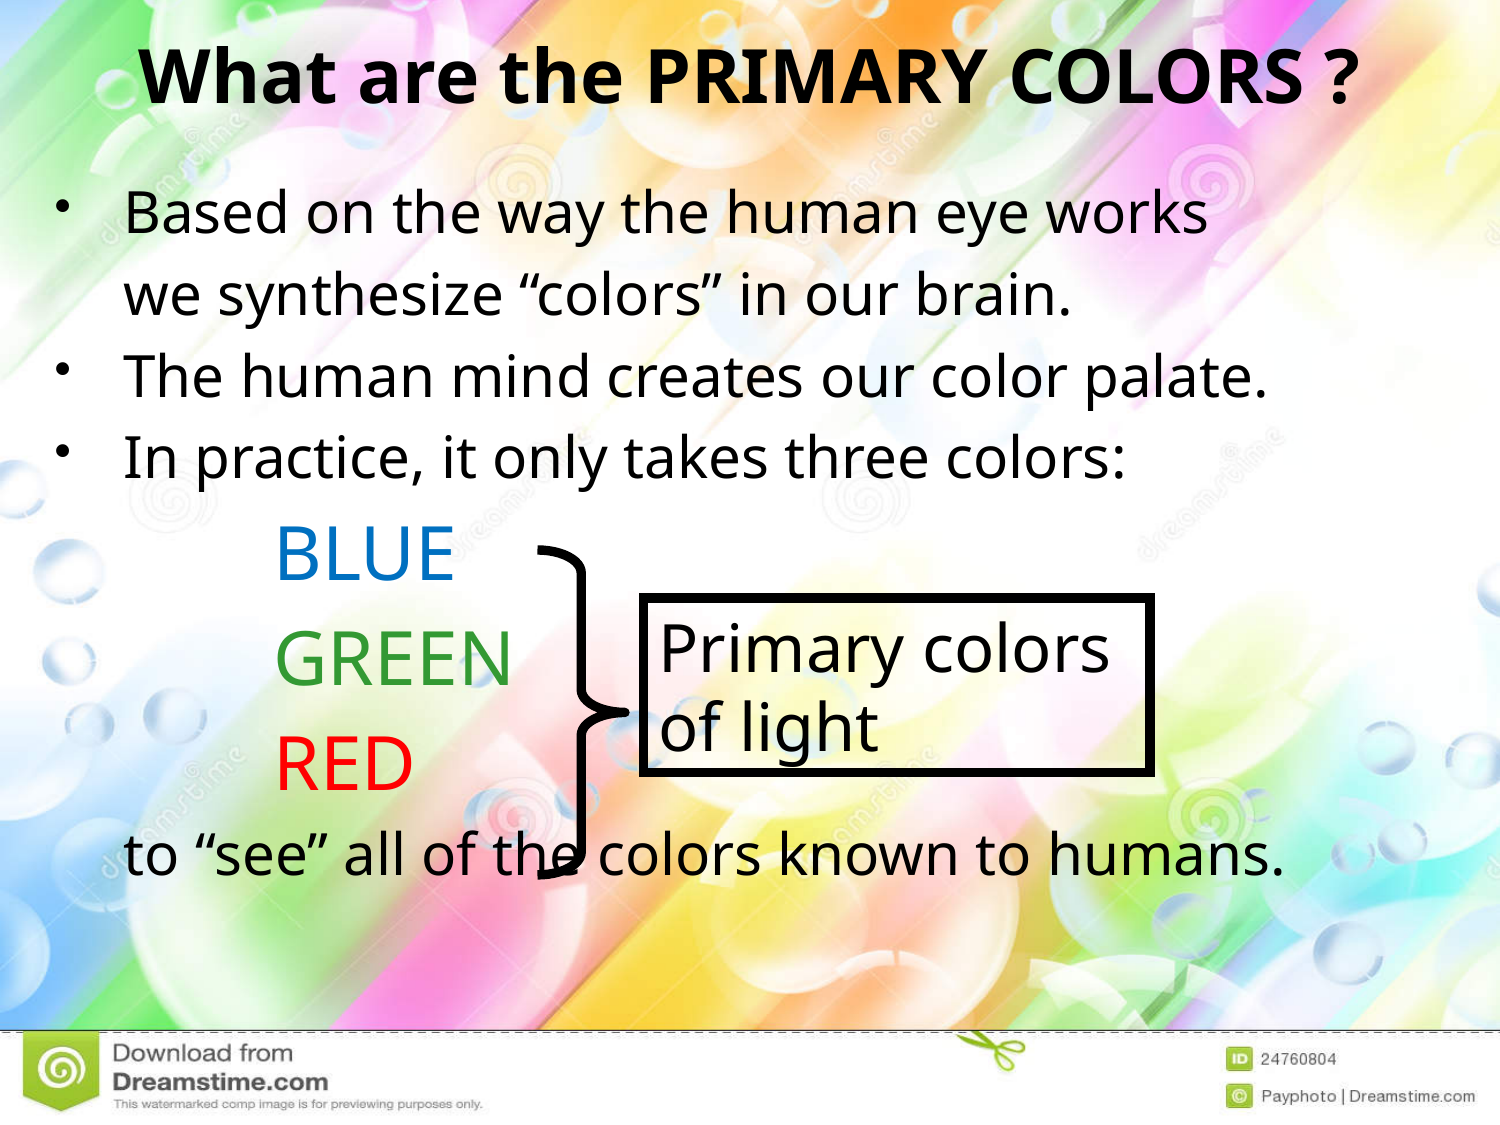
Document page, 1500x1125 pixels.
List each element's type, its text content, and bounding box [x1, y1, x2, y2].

title What are the PRIMARY COLORS ? [112, 0, 1388, 167]
list Based on the way the human eye works we synthesize “colors” in our brain. The human mind creates our color palate. In practice, it only takes three colors: BLUE GREEN RED to “see” all of the colors known to humans. [18, 167, 1482, 1010]
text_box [537, 549, 1151, 876]
picture [0, 0, 1500, 1125]
